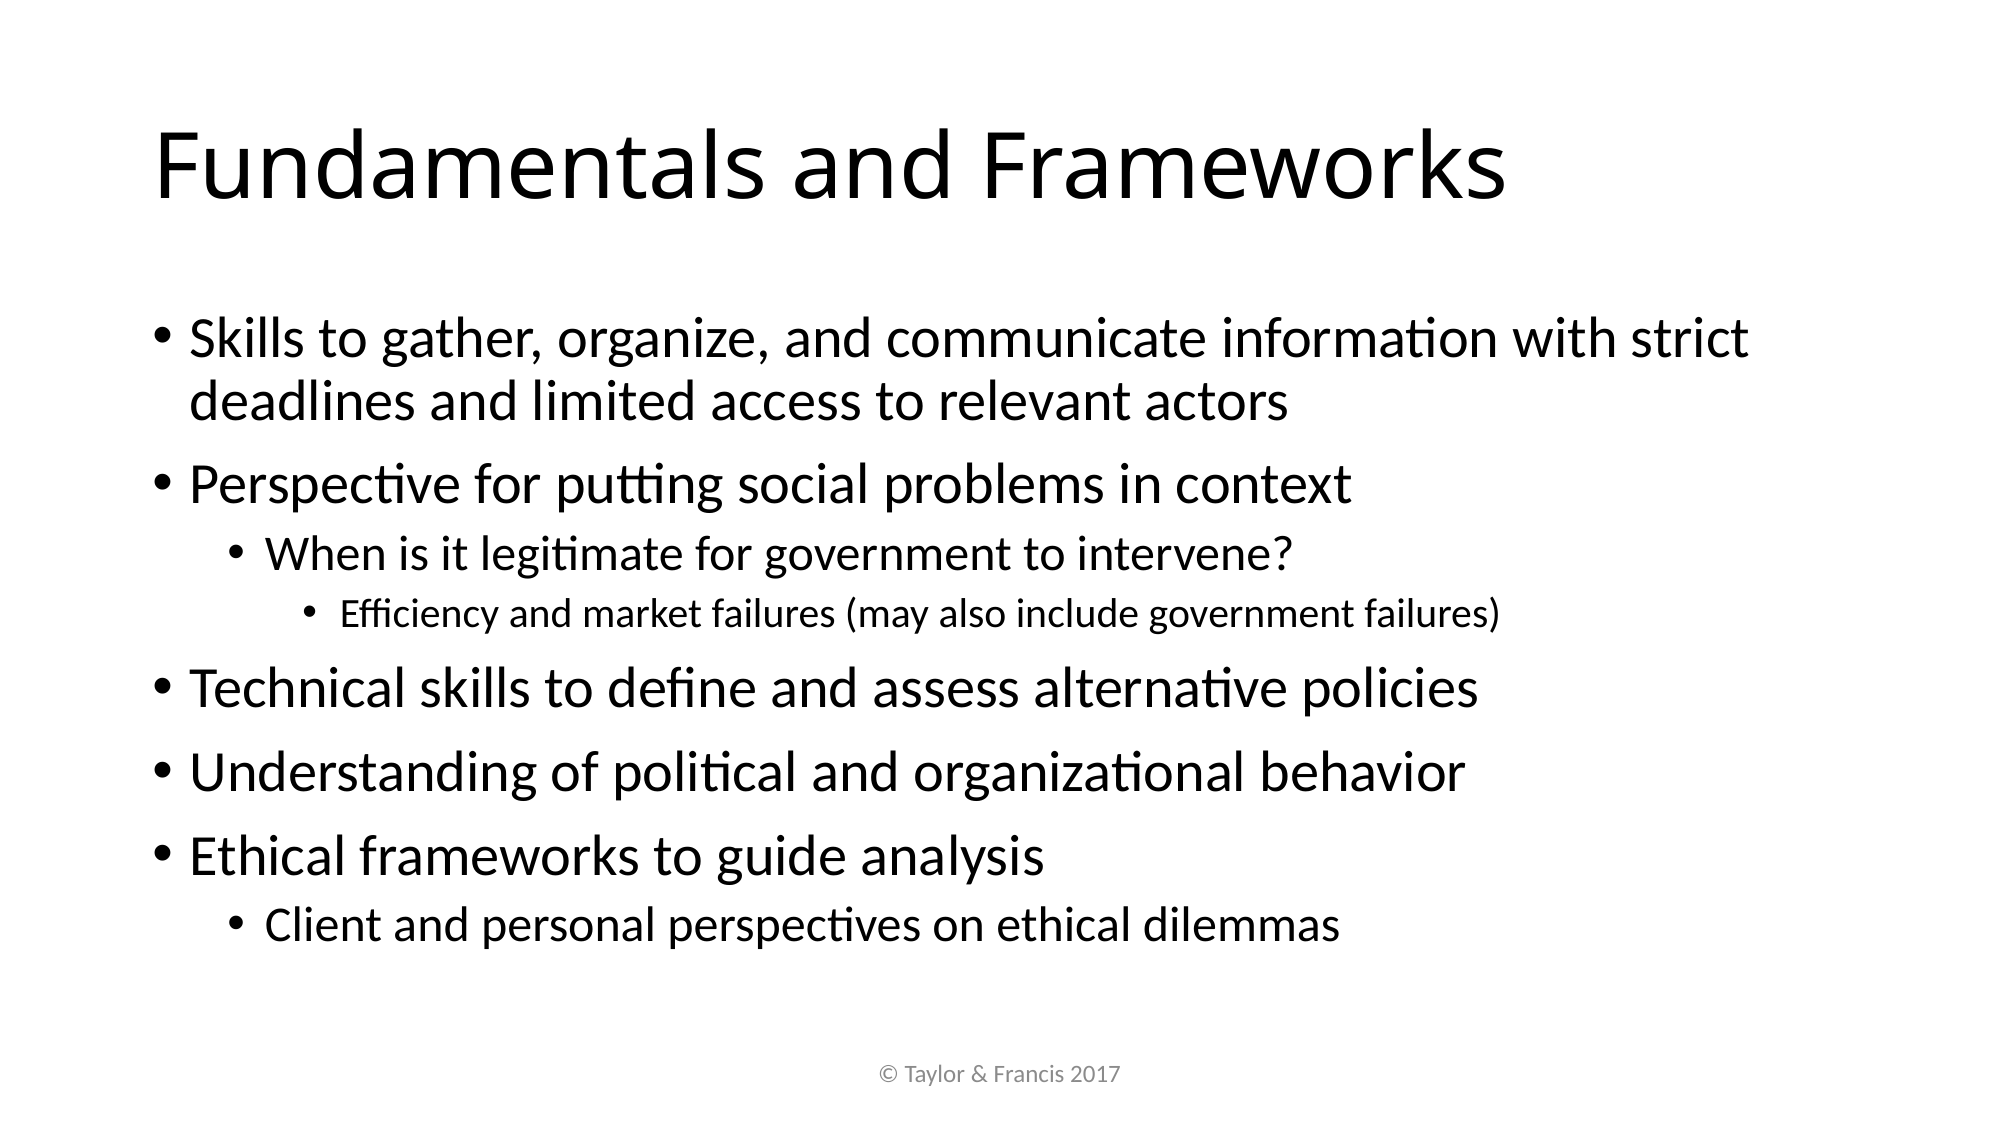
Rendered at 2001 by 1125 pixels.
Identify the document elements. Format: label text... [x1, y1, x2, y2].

footer © Taylor & Francis 2017 [662, 1042, 1338, 1103]
title Fundamentals and Frameworks [137, 59, 1863, 278]
list Skills to gather, organize, and communicate information with strict deadlines and limited access to relevant actors Perspective for putting social problems in context When is it legitimate for government to intervene? Efficiency and market failures (may also include government failures) Technical skills to define and assess alternative policies Understanding of political and organizational behavior Ethical frameworks to guide analysis Client and personal perspectives on ethical dilemmas [137, 299, 1863, 1014]
